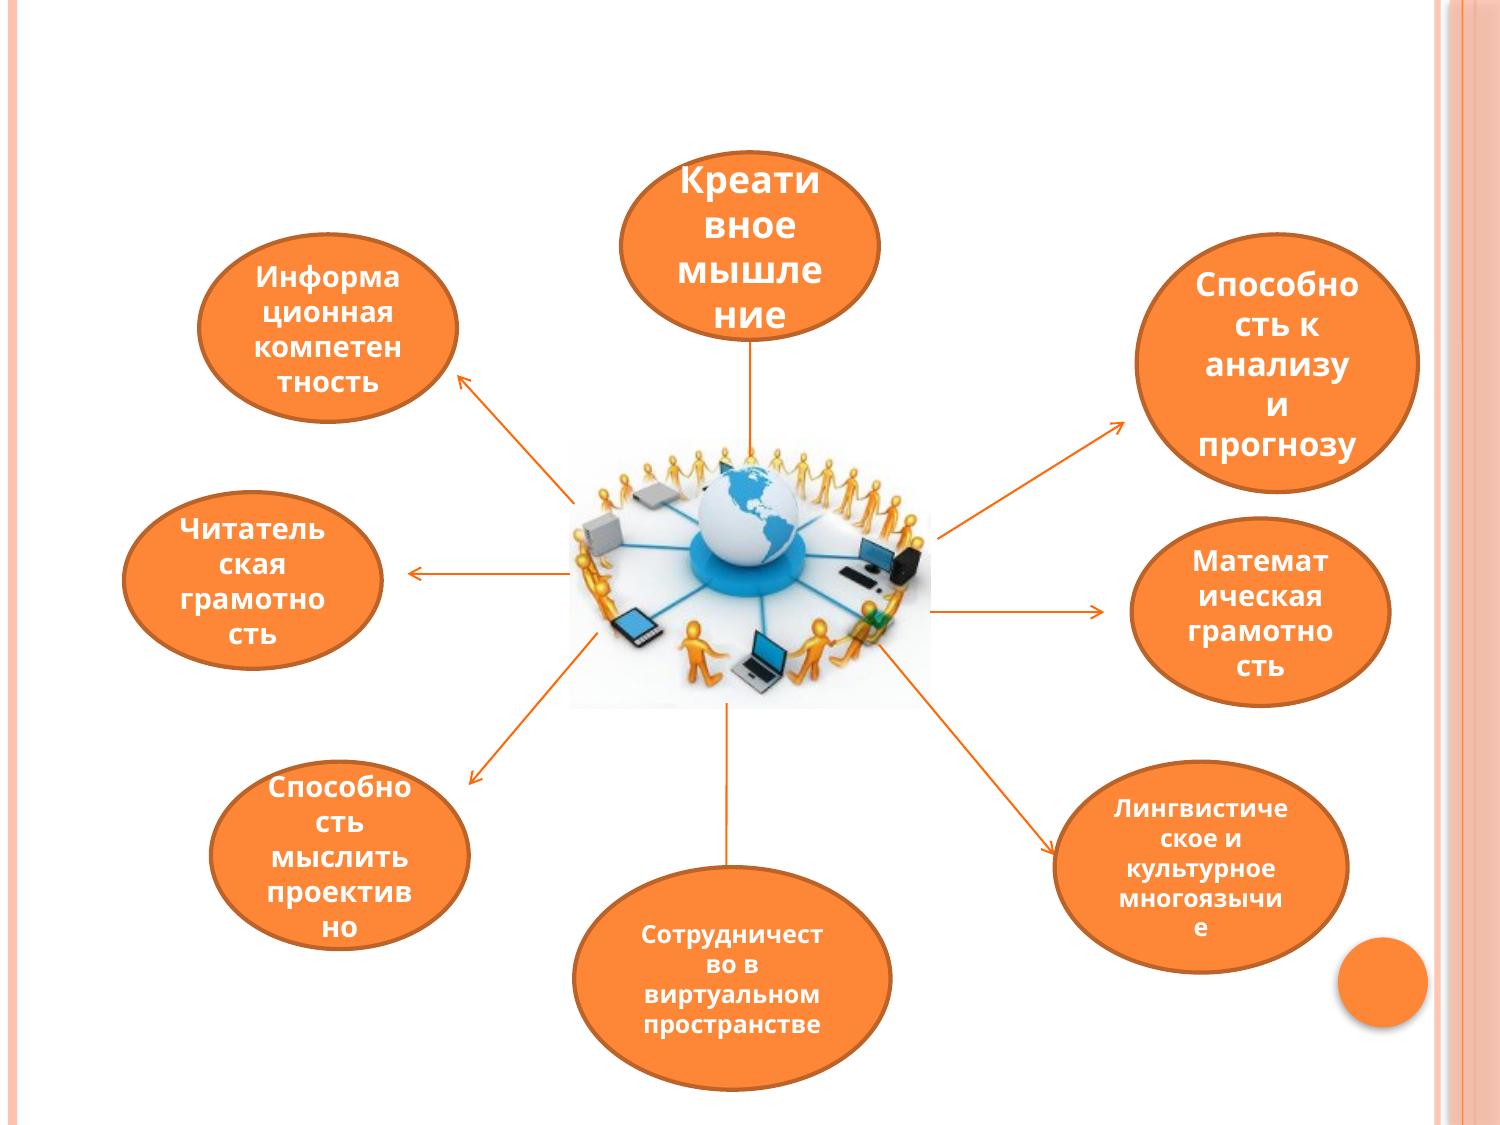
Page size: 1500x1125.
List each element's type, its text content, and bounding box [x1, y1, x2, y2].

text_box Информационная компетентность [197, 232, 460, 424]
picture [568, 438, 931, 710]
text_box Математическая грамотность [1129, 516, 1392, 709]
text_box Лингвистическое и культурное многоязычие [1052, 759, 1350, 975]
text_box Способность мыслить проективно [208, 759, 471, 952]
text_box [450, 380, 581, 499]
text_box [456, 643, 610, 774]
text_box Способность к анализу и прогнозу [1134, 232, 1421, 495]
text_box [860, 661, 1073, 839]
text_box Креативное мышление [618, 150, 881, 342]
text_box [936, 421, 1126, 540]
text_box Читательская грамотность [121, 490, 384, 671]
text_box Сотрудничество в виртуальном пространстве [572, 865, 893, 1092]
